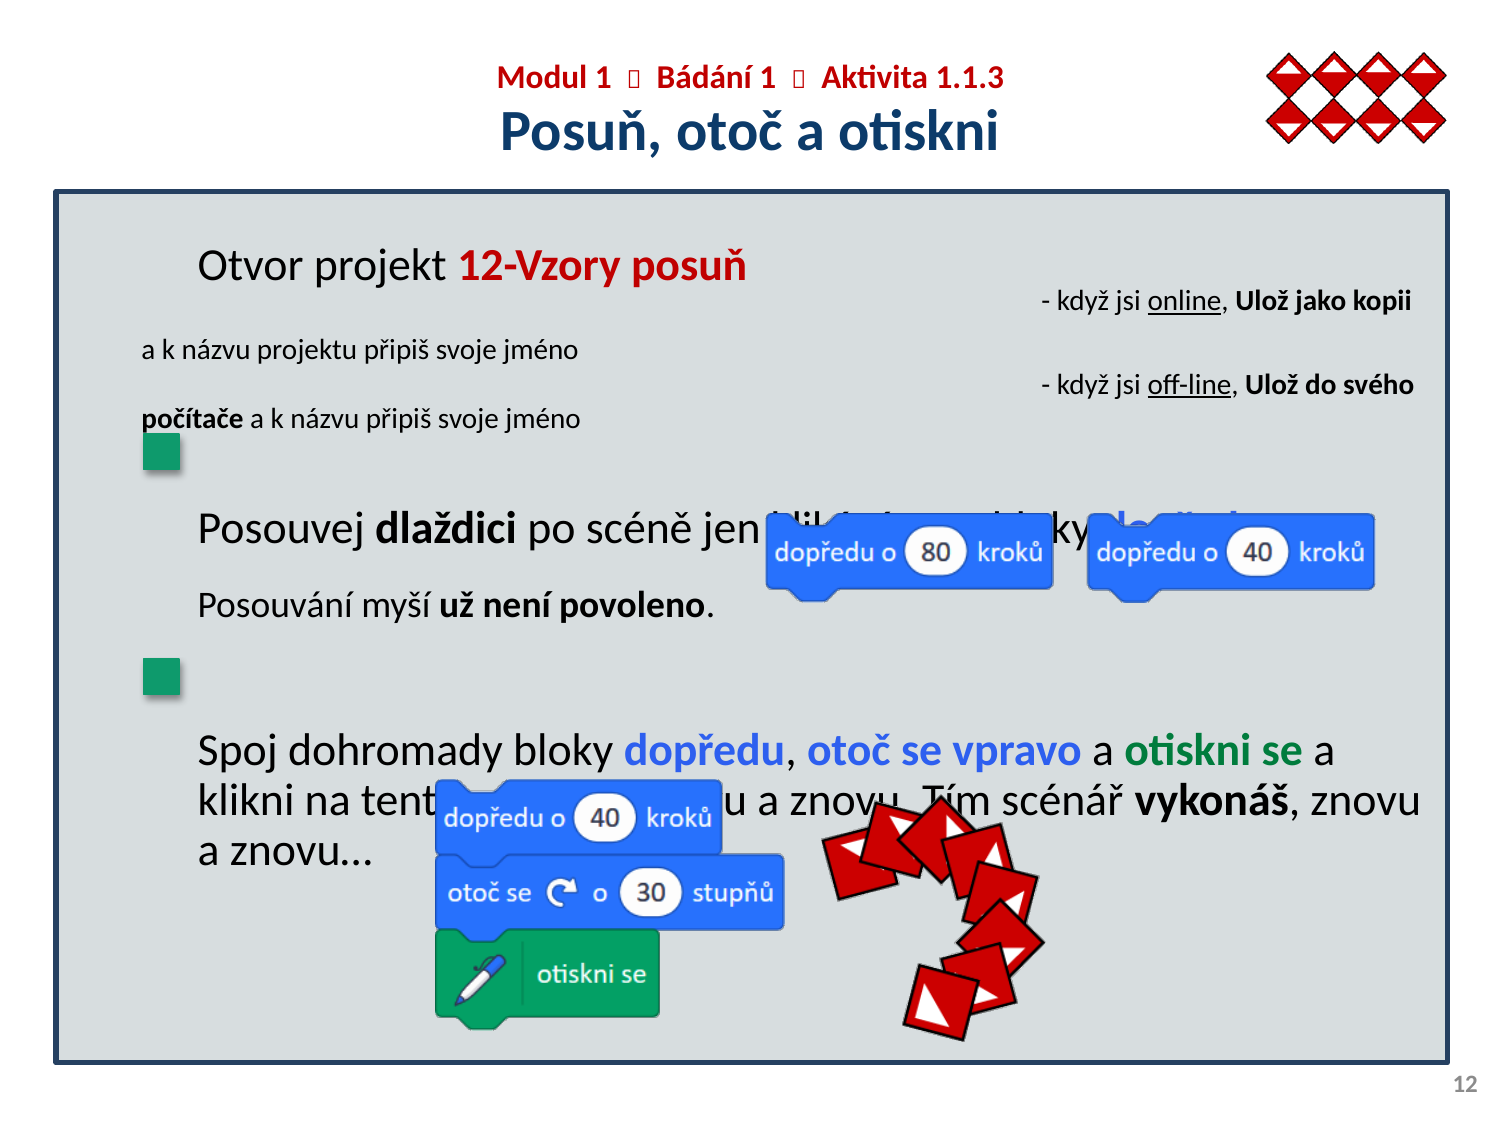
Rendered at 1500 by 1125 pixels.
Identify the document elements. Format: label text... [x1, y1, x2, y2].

slide_number 12 [1230, 1062, 1493, 1104]
picture [765, 513, 1376, 604]
picture [821, 794, 1046, 1042]
text_box [143, 658, 180, 695]
text_box Modul 1  Bádání 1  Aktivita 1.1.3 Posuň, otoč a otiskni [187, 47, 1314, 170]
picture [434, 779, 785, 1032]
text_box Otvor projekt 12-Vzory posuň - když jsi online, Ulož jako kopii a k názvu projektu připiš svoje jméno - když jsi off-line, Ulož do svého počítače a k názvu připiš svoje jméno Posouvej dlaždici po scéně jen klikáním na bloky dopředu. Posouvání myší už není povoleno. Spoj dohromady bloky dopředu, otoč se vpravo a otiskni se a klikni na tento scénář – znovu a znovu. Tím scénář vykonáš, znovu a znovu… [54, 189, 1449, 1065]
text_box [143, 433, 180, 470]
picture [1265, 51, 1447, 144]
